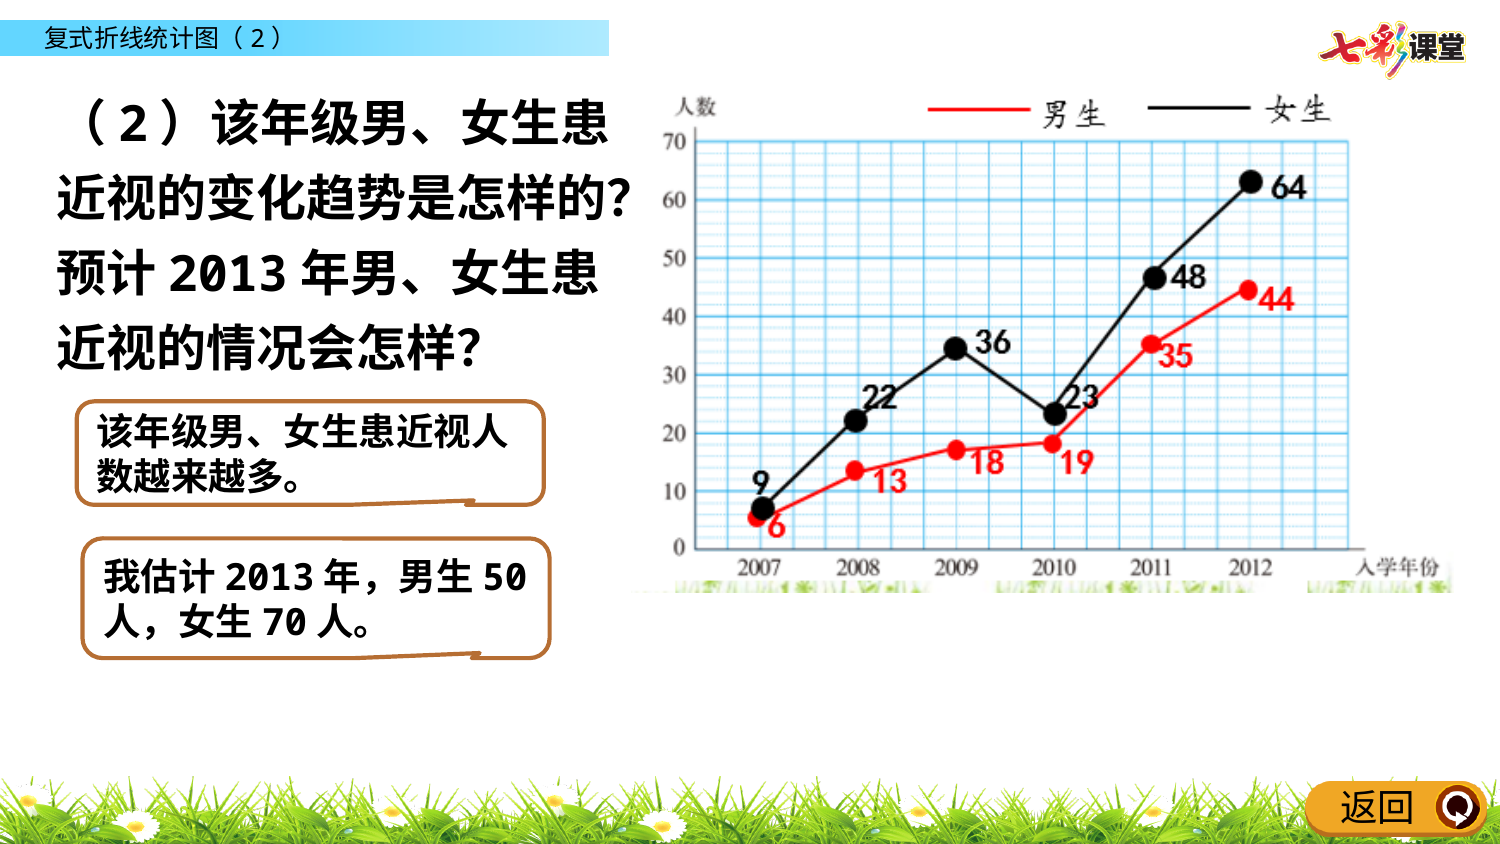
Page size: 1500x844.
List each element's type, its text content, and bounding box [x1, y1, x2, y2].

picture [1316, 20, 1468, 80]
picture [631, 90, 1455, 593]
picture [0, 776, 1500, 844]
text_box （2）该年级男、女生患近视的变化趋势是怎样的？预计2013年男、女生患近视的情况会怎样？ [41, 69, 655, 384]
text_box 该年级男、女生患近视人数越来越多。 [74, 399, 546, 507]
text_box 我估计2013年，男生50人，女生70人。 [80, 536, 552, 661]
